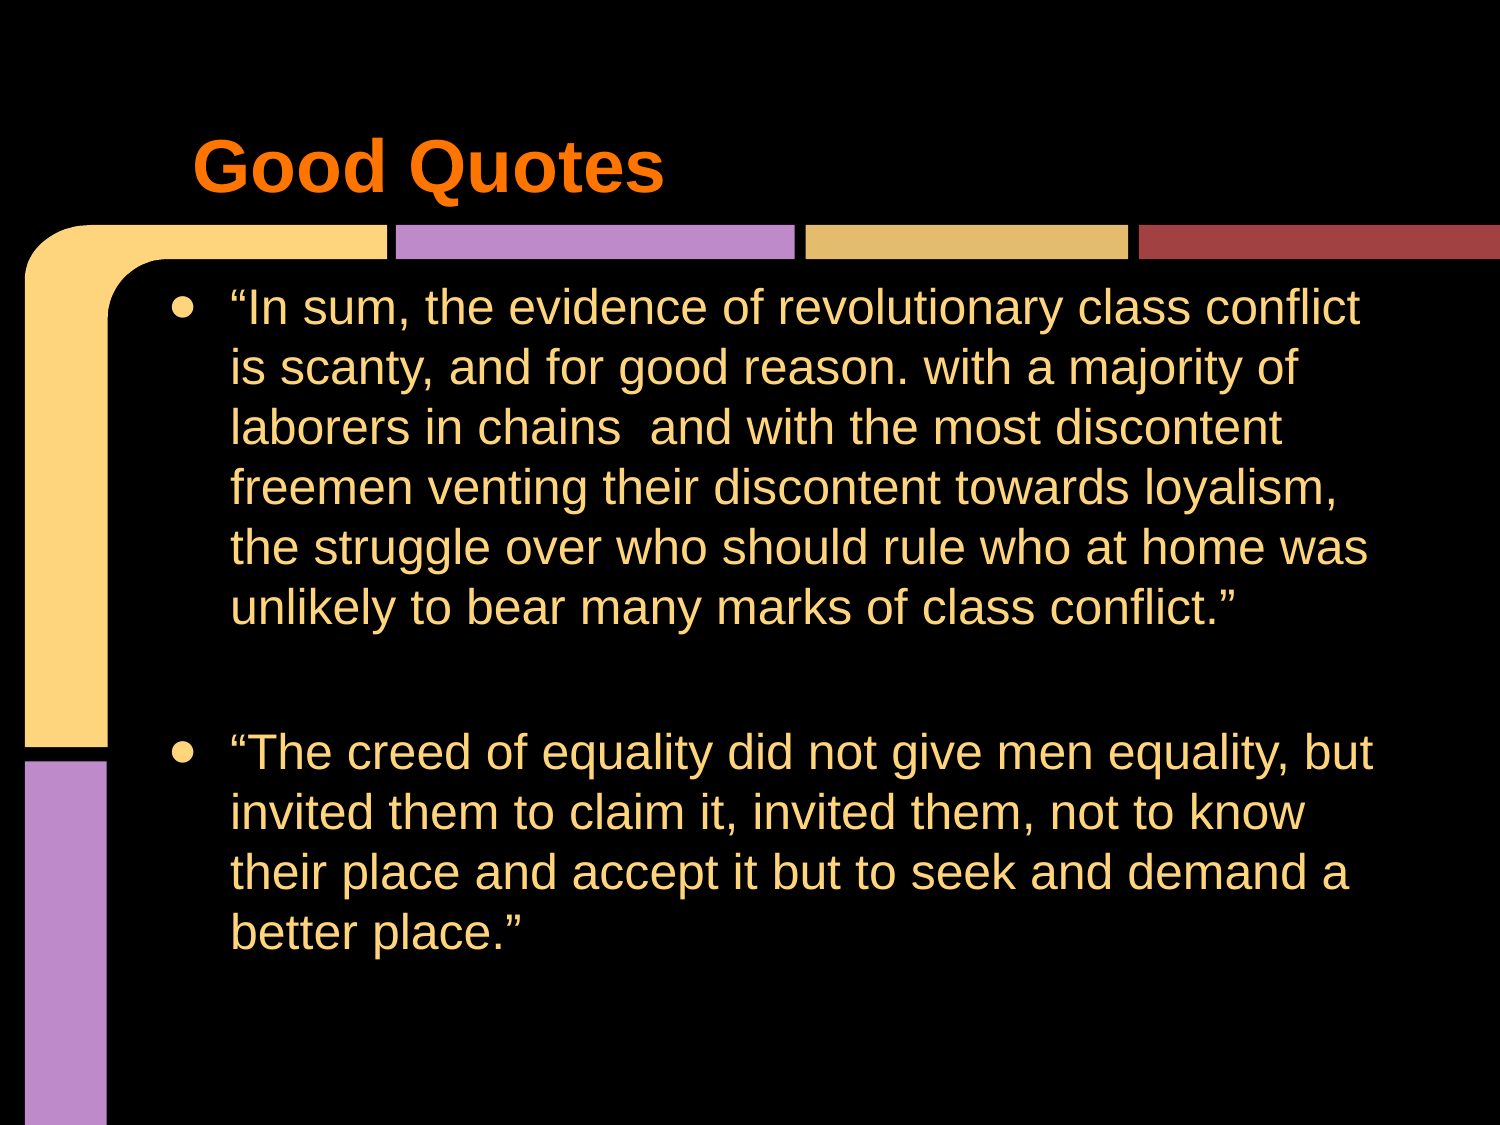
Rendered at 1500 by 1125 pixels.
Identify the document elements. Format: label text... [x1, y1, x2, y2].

title Good Quotes [140, 35, 1425, 223]
list “In sum, the evidence of revolutionary class conflict is scanty, and for good reason. with a majority of laborers in chains and with the most discontent freemen venting their discontent towards loyalism, the struggle over who should rule who at home was unlikely to bear many marks of class conflict.” “The creed of equality did not give men equality, but invited them to claim it, invited them, not to know their place and accept it but to seek and demand a better place.” [140, 259, 1425, 1078]
